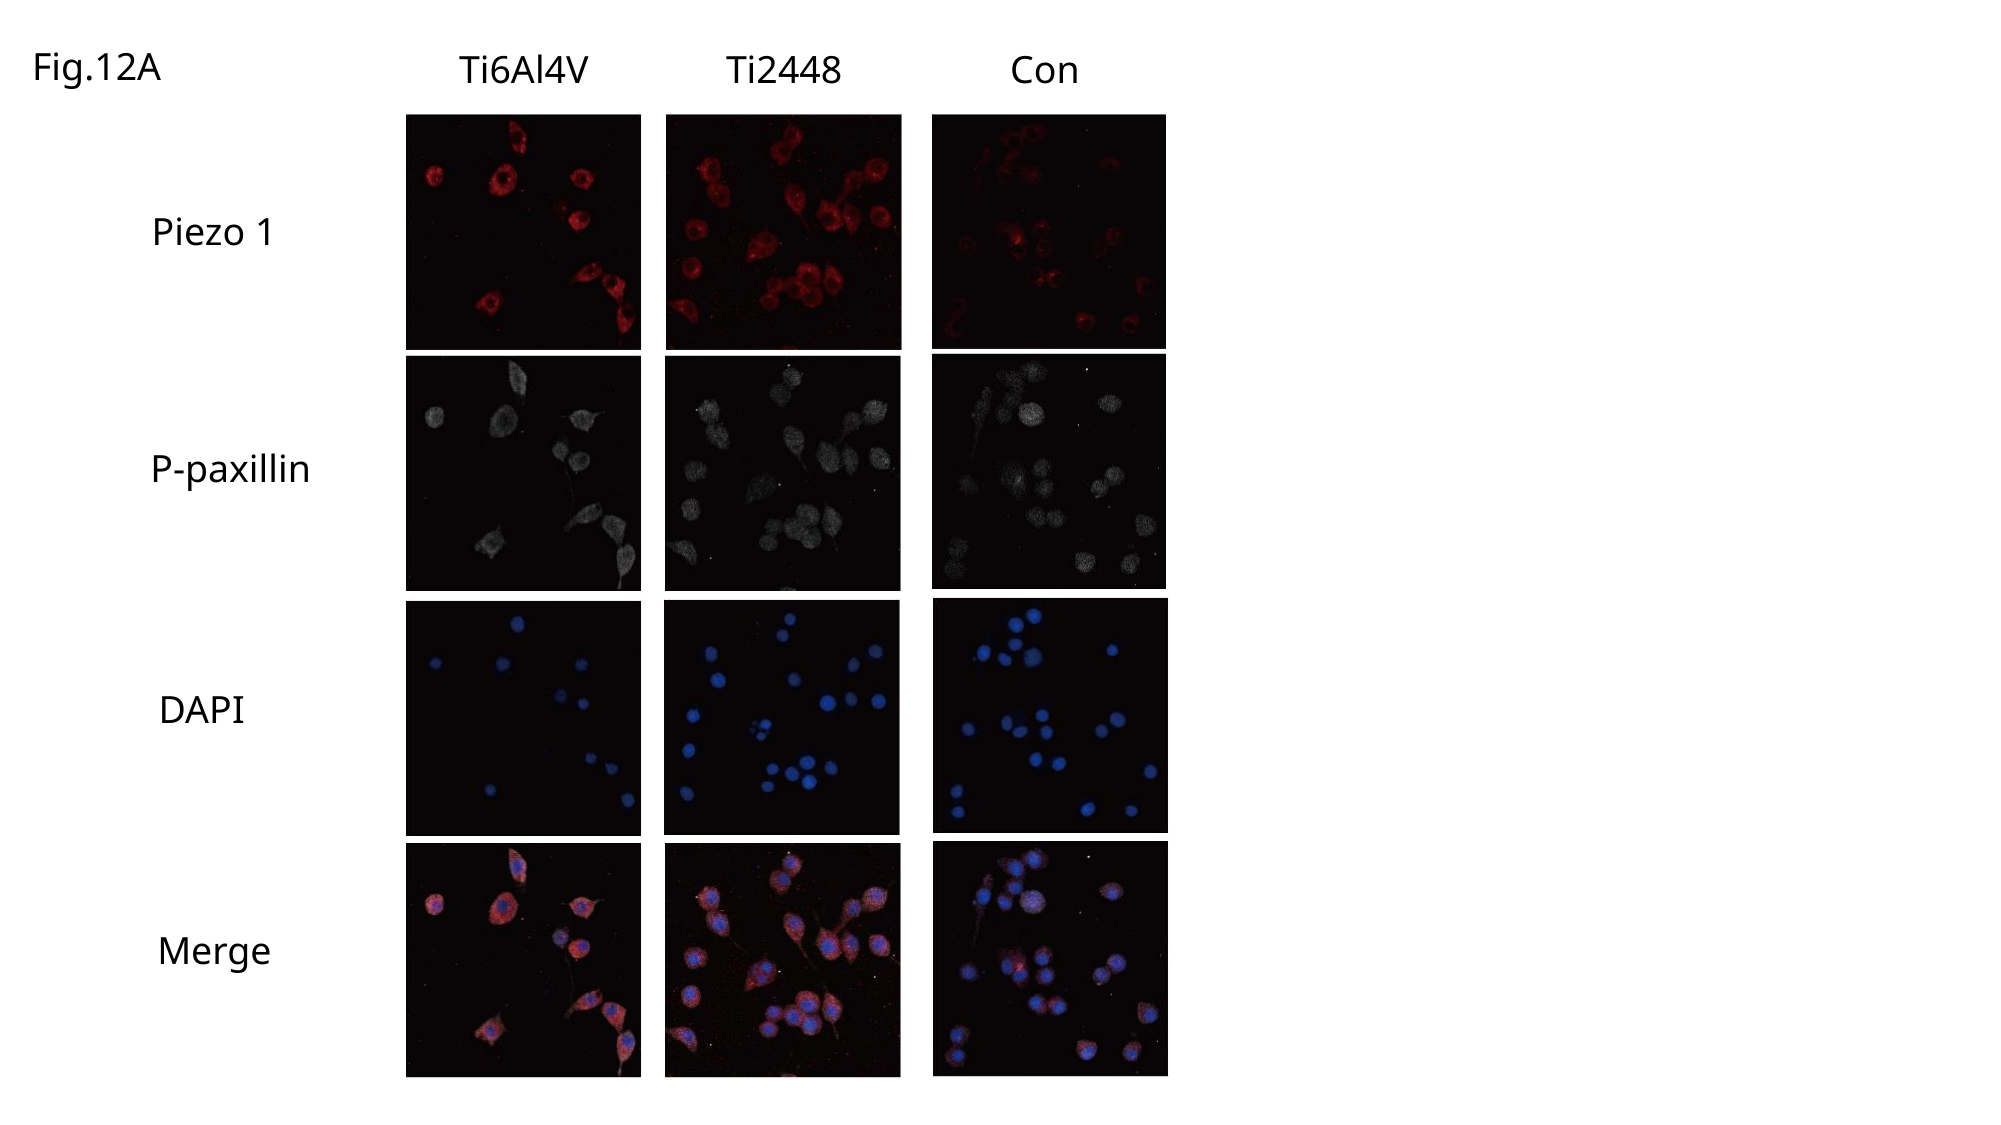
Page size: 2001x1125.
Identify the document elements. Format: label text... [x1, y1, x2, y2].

picture [930, 112, 1168, 350]
text_box Fig.12A [17, 35, 177, 96]
picture [665, 112, 903, 350]
picture [405, 599, 643, 837]
picture [930, 351, 1168, 589]
text_box Con [995, 38, 1095, 99]
text_box P-paxillin [135, 438, 326, 498]
text_box Piezo 1 [136, 200, 292, 261]
picture [932, 841, 1170, 1079]
picture [405, 353, 643, 591]
text_box Merge [142, 919, 287, 980]
text_box DAPI [143, 678, 260, 739]
text_box Ti2448 [711, 38, 858, 98]
picture [664, 843, 902, 1081]
picture [932, 596, 1170, 834]
picture [663, 598, 901, 836]
picture [405, 843, 643, 1081]
picture [405, 112, 643, 350]
picture [664, 353, 902, 591]
text_box Ti6Al4V [444, 38, 604, 98]
